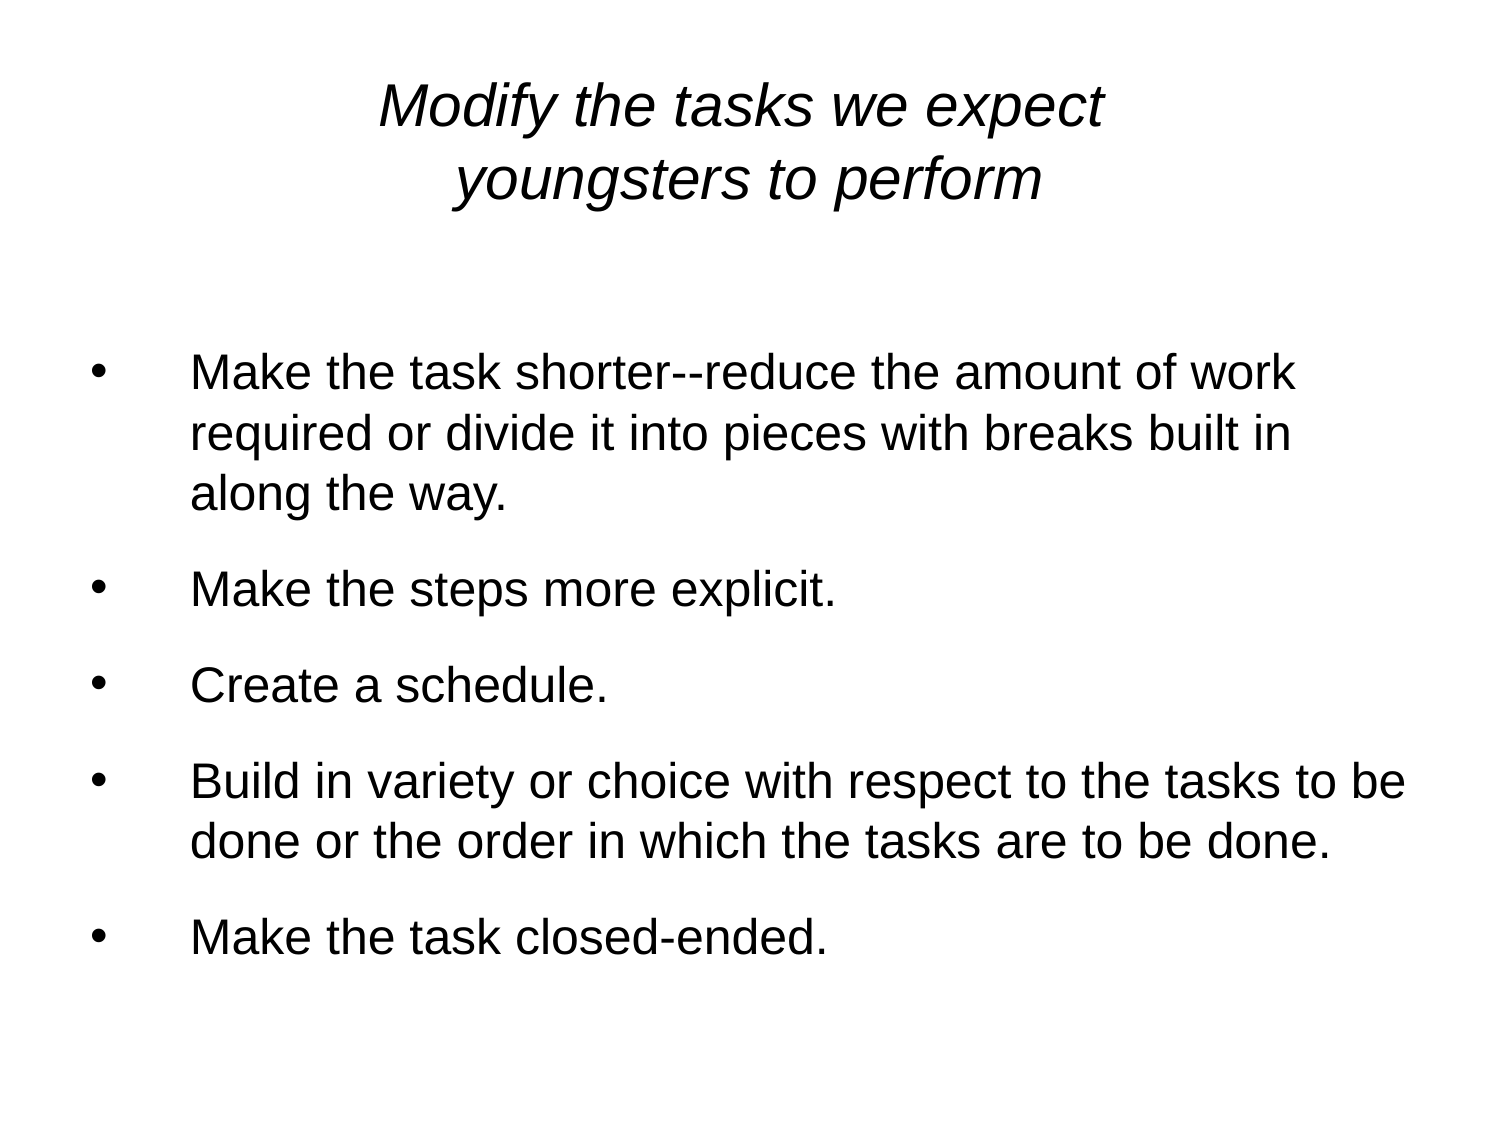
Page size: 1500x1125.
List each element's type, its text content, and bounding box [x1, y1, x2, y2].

title Modify the tasks we expect youngsters to perform [75, 45, 1425, 233]
list Make the task shorter--reduce the amount of work required or divide it into pieces with breaks built in along the way. Make the steps more explicit. Create a schedule. Build in variety or choice with respect to the tasks to be done or the order in which the tasks are to be done. Make the task closed-ended. [75, 262, 1425, 1005]
